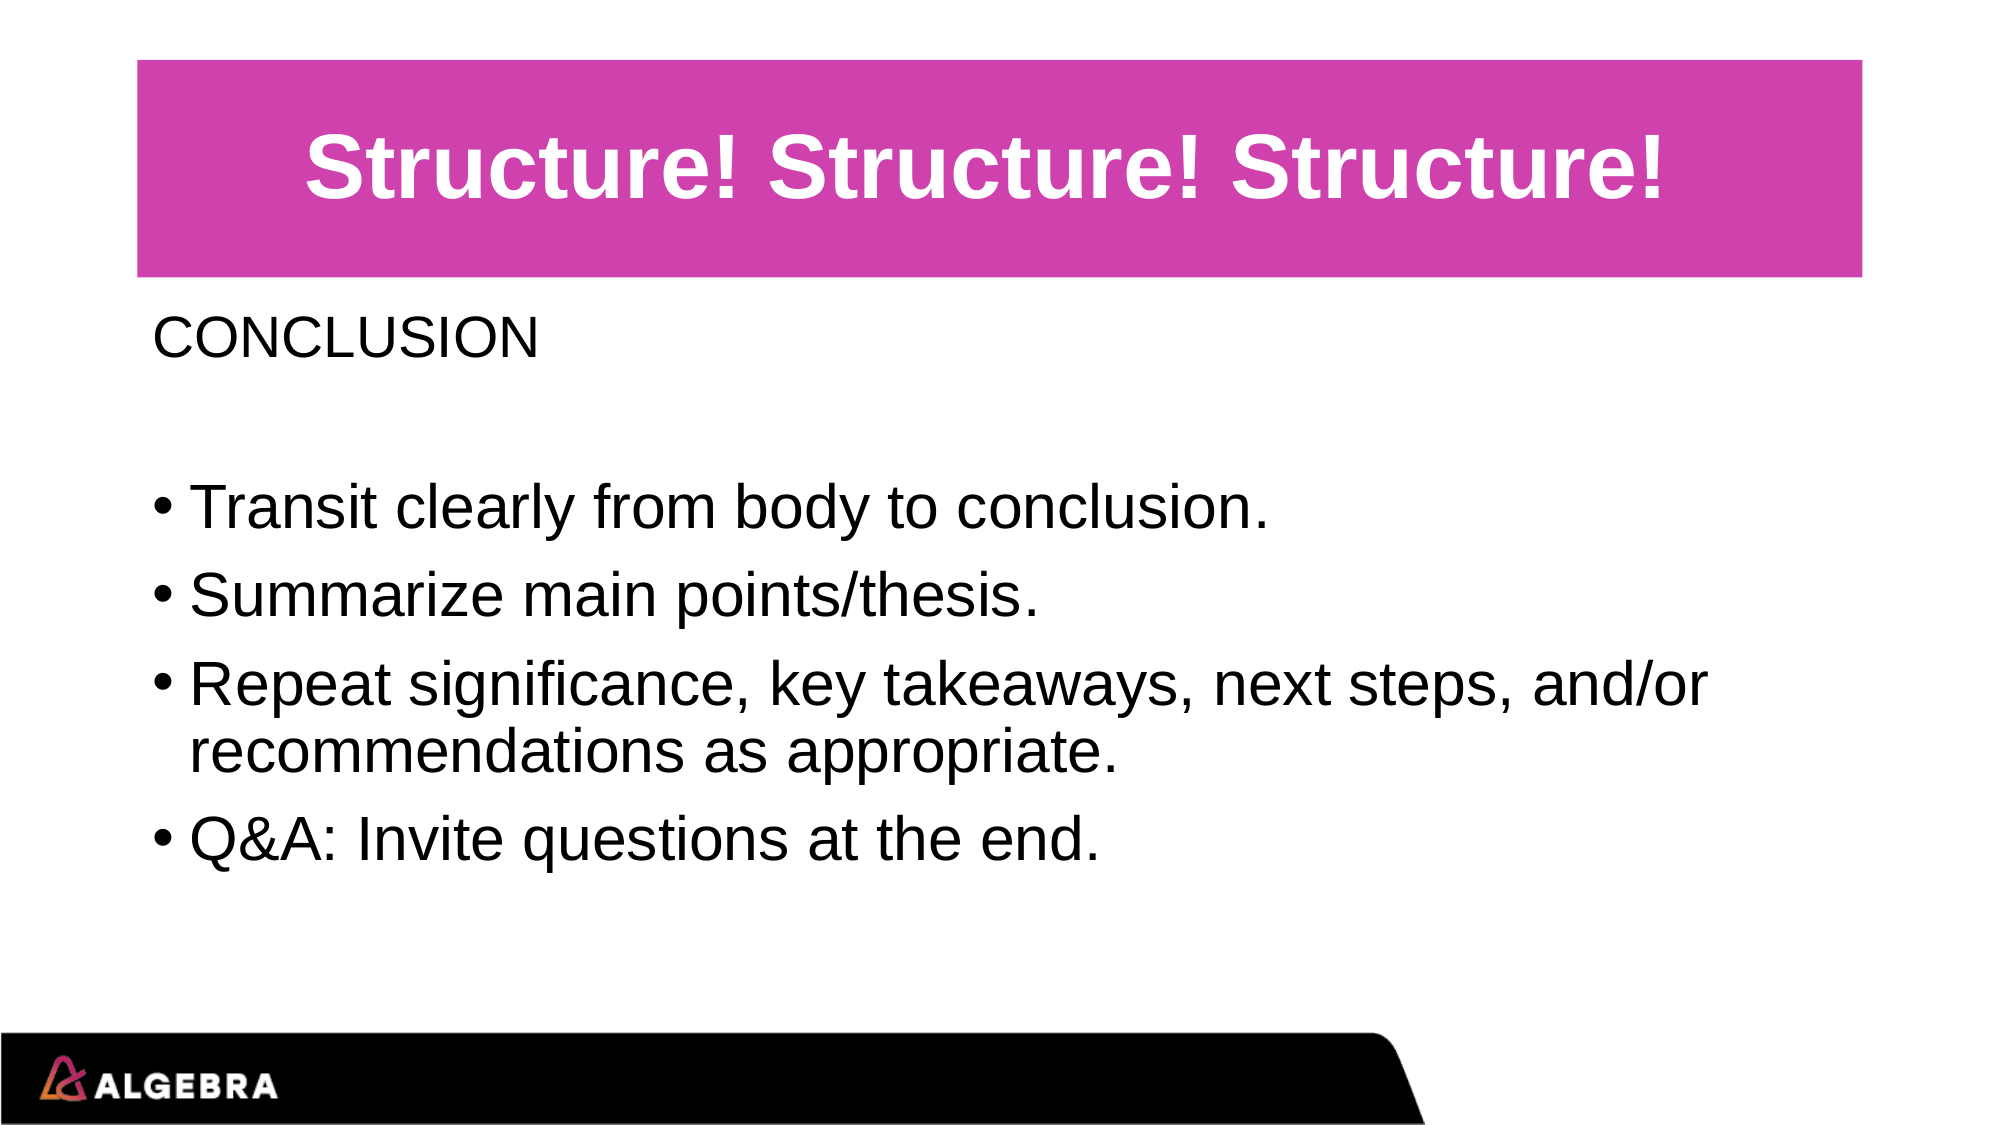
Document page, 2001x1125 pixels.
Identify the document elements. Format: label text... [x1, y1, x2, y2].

list CONCLUSION Transit clearly from body to conclusion. Summarize main points/thesis. Repeat significance, key takeaways, next steps, and/or recommendations as appropriate. Q&A: Invite questions at the end. [137, 299, 1863, 1014]
picture [0, 1032, 1425, 1125]
title Structure! Structure! Structure! [137, 59, 1863, 278]
